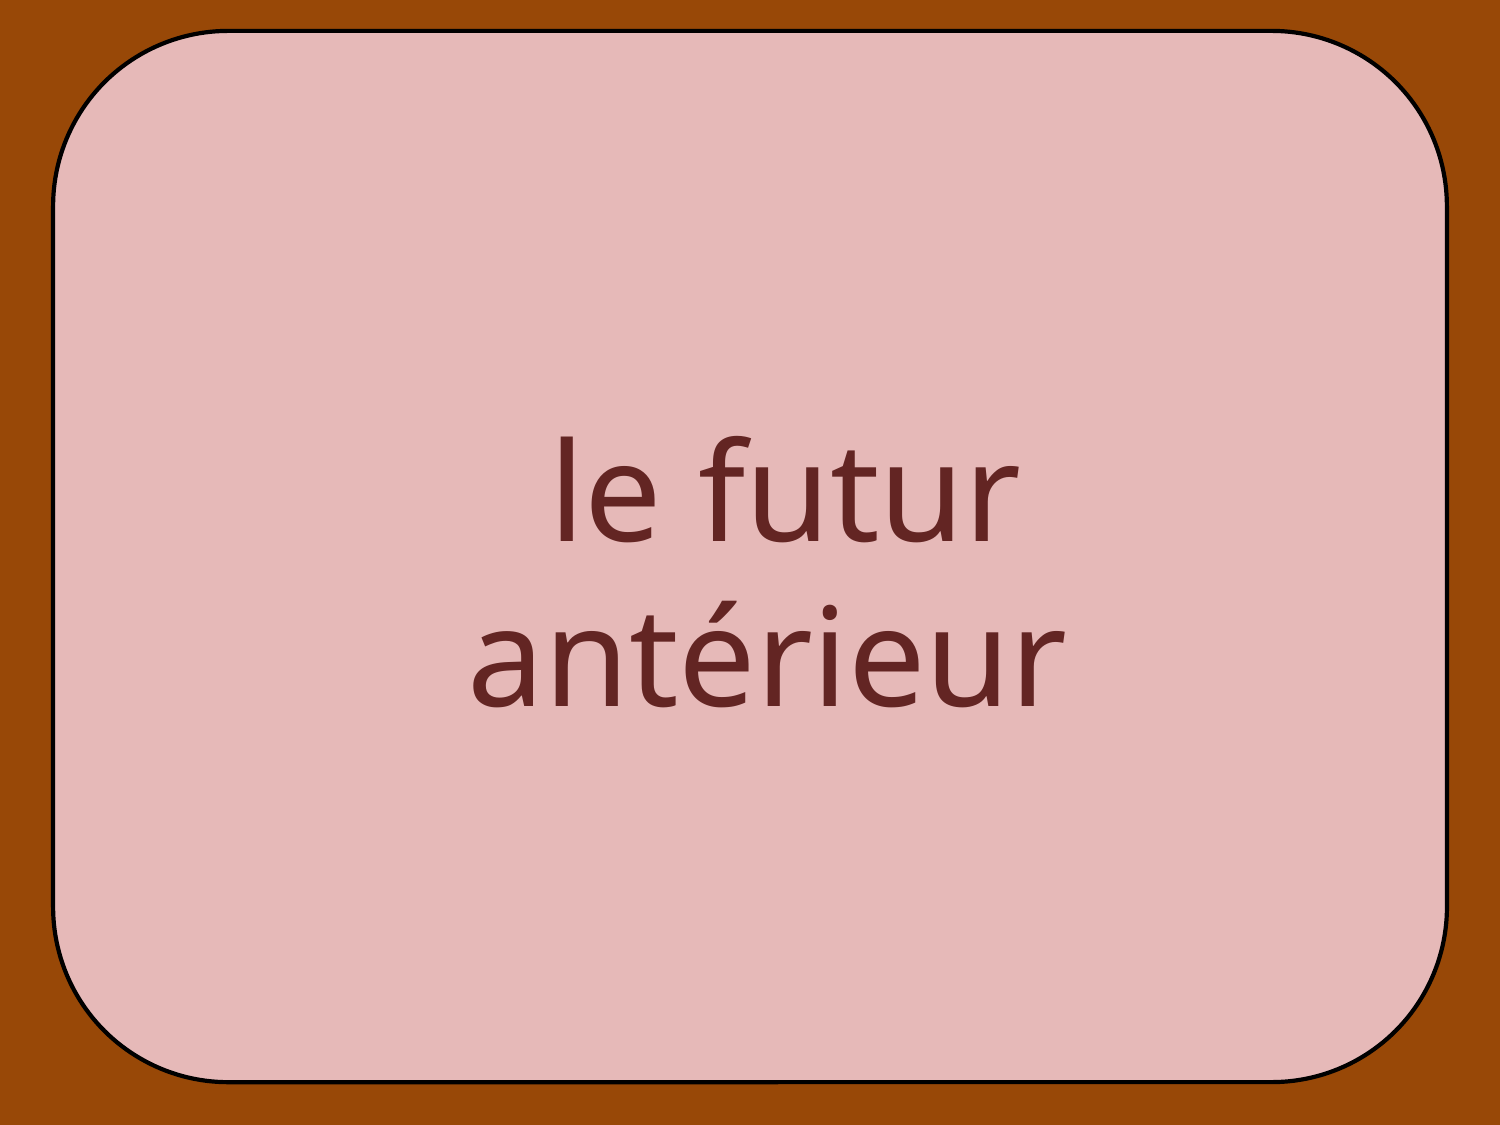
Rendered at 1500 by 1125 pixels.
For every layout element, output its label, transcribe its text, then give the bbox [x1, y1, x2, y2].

text_box le futur antérieur [159, 397, 1376, 742]
text_box [50, 28, 1450, 1085]
